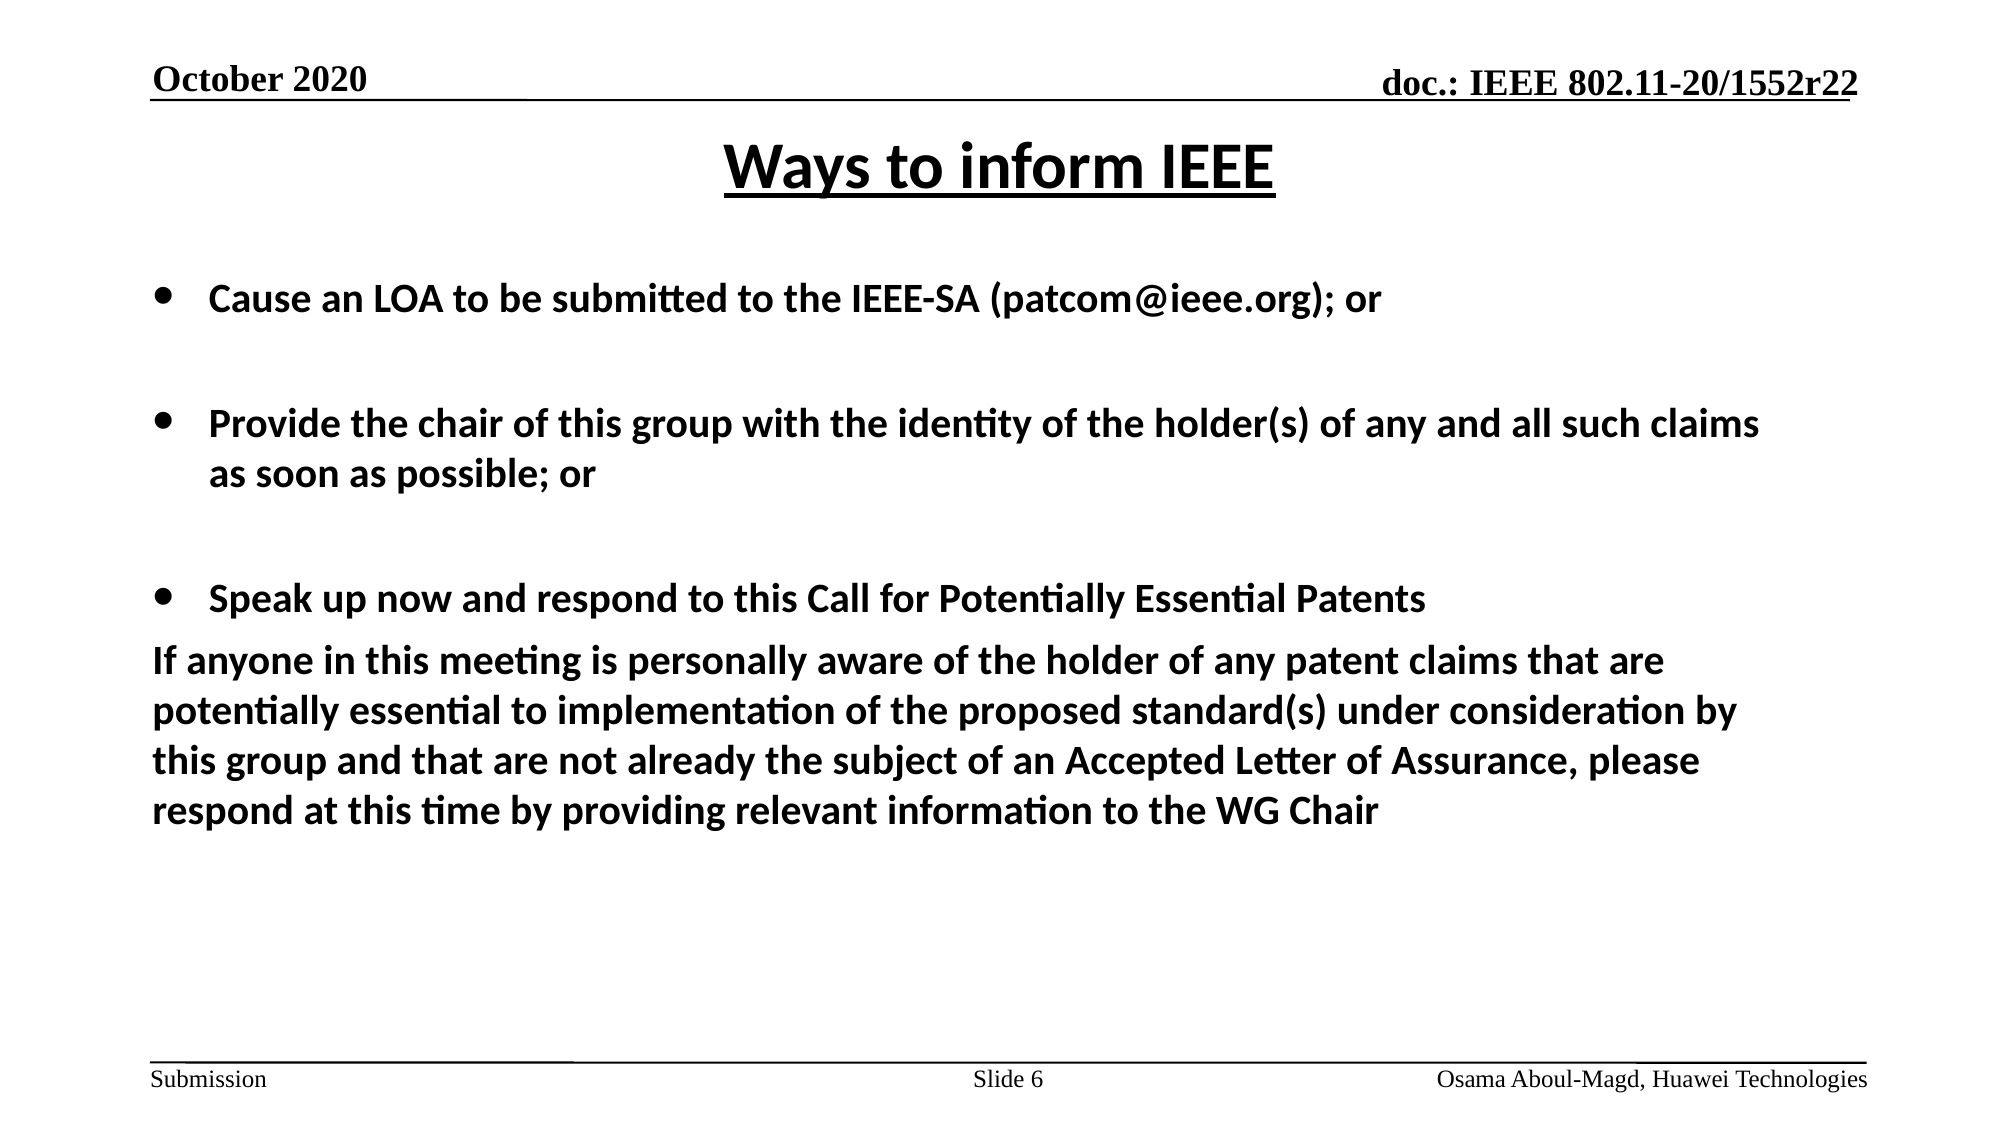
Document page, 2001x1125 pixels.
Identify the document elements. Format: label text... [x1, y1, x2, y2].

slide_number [152, 54, 563, 100]
slide_number Slide 6 [950, 1061, 1067, 1123]
title Ways to inform IEEE [362, 74, 1638, 250]
list Cause an LOA to be submitted to the IEEE-SA (patcom@ieee.org); or Provide the chair of this group with the identity of the holder(s) of any and all such claims as soon as possible; or Speak up now and respond to this Call for Potentially Essential Patents If anyone in this meeting is personally aware of the holder of any patent claims that are potentially essential to implementation of the proposed standard(s) under consideration by this group and that are not already the subject of an Accepted Letter of Assurance, please respond at this time by providing relevant information to the WG Chair [137, 262, 1813, 938]
footer Osama Aboul-Magd, Huawei Technologies [1171, 1061, 1869, 1093]
